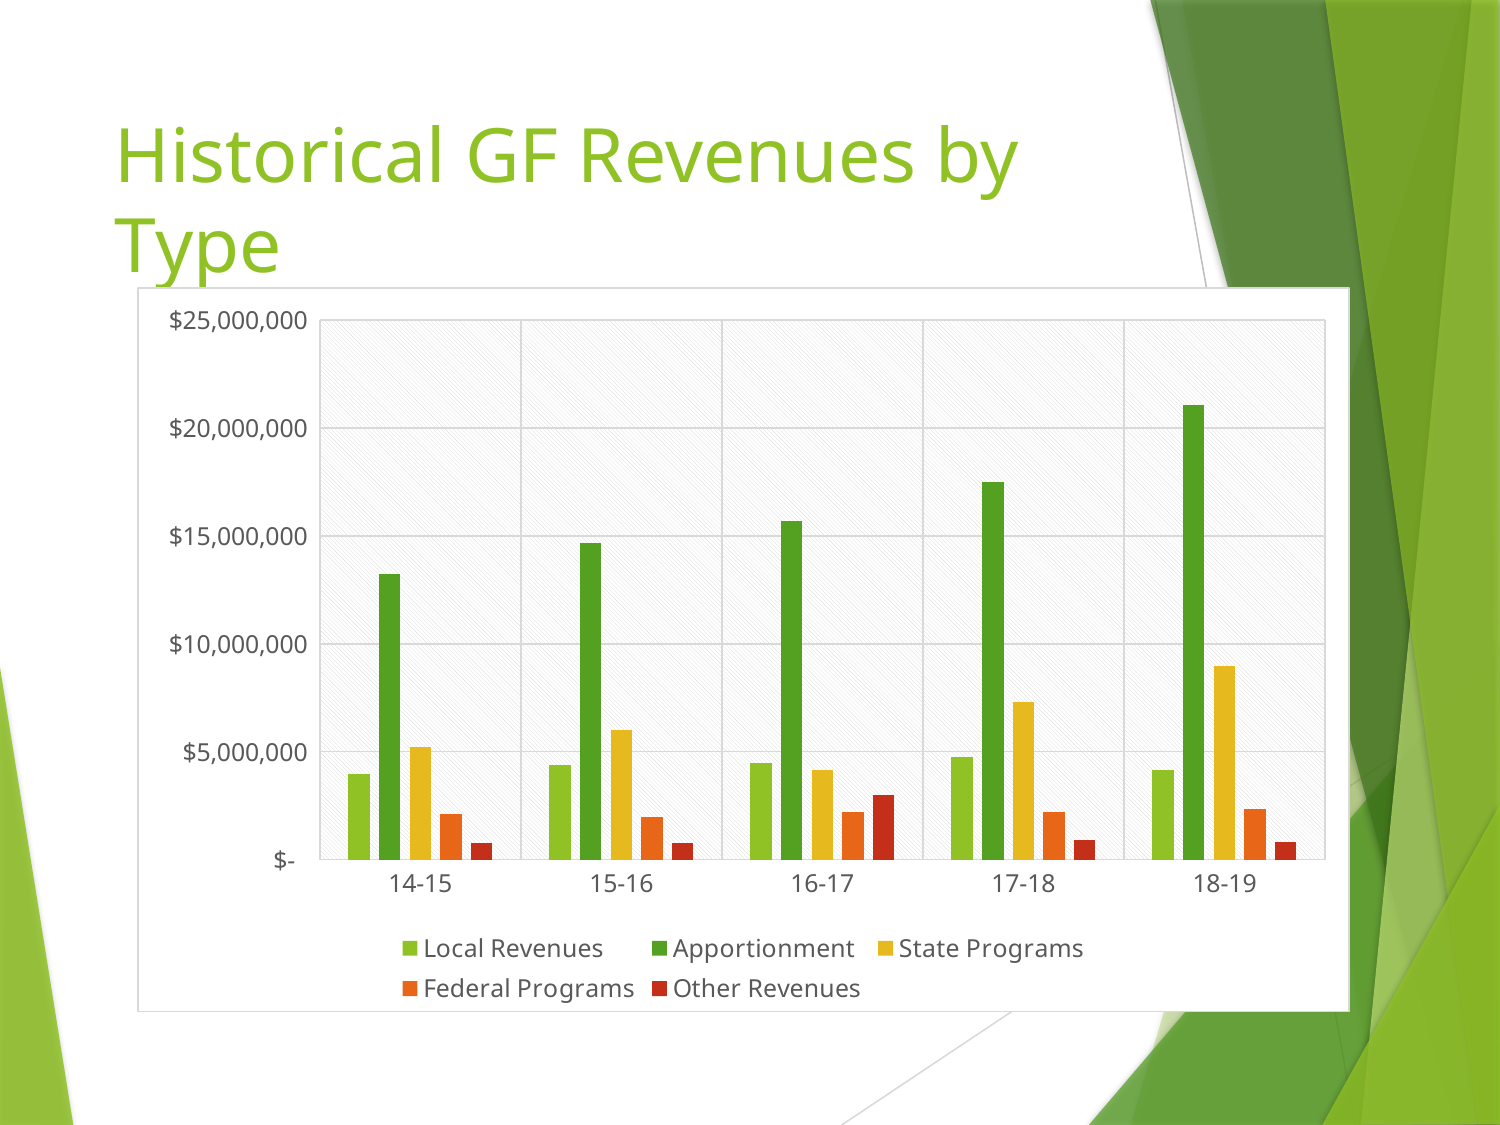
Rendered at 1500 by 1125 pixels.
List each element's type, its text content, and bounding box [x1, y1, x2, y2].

chart [136, 286, 1351, 1013]
title Historical GF Revenues by Type [99, 99, 1142, 317]
